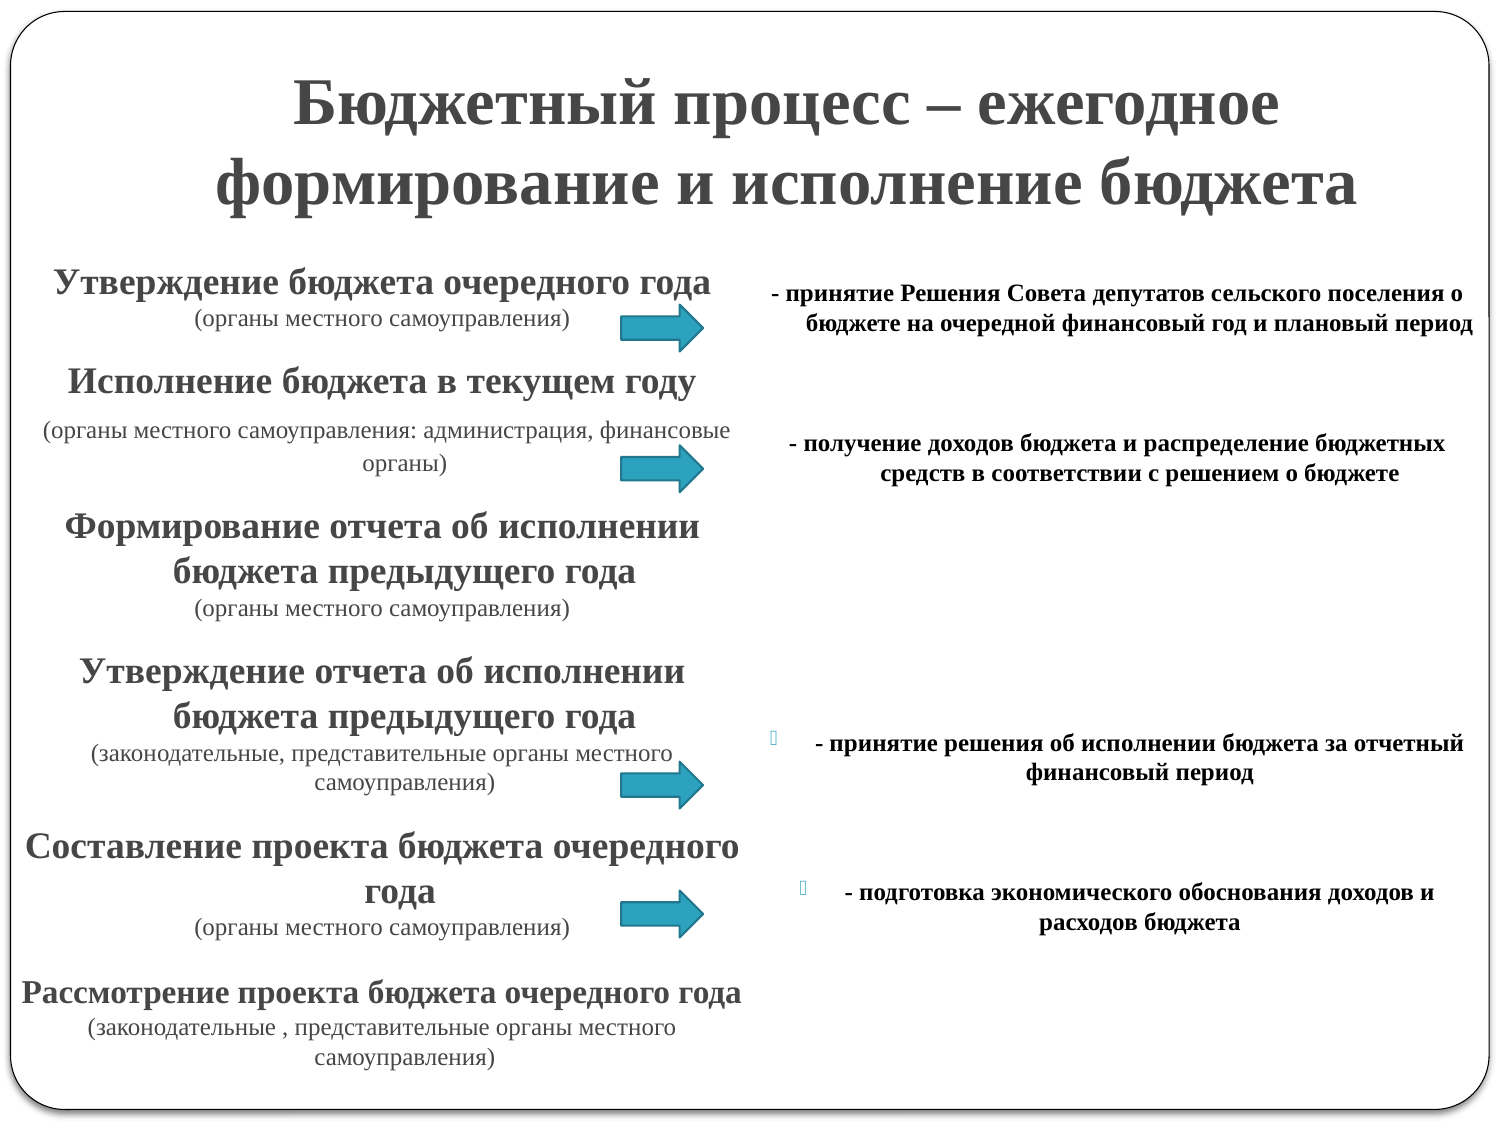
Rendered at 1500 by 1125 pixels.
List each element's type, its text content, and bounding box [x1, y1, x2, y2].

text_box [620, 303, 704, 353]
list Утверждение бюджета очередного года (органы местного самоуправления) Исполнение бюджета в текущем году (органы местного самоуправления: администрация, финансовые органы) Формирование отчета об исполнении бюджета предыдущего года (органы местного самоуправления) Утверждение отчета об исполнении бюджета предыдущего года (законодательные, представительные органы местного самоуправления) Составление проекта бюджета очередного года (органы местного самоуправления) Рассмотрение проекта бюджета очередного года (законодательные , представительные органы местного самоуправления) - принятие Решения Совета депутатов сельского поселения о бюджете на очередной финансовый год и плановый период - получение доходов бюджета и распределение бюджетных средств в соответствии с решением о бюджете - принятие решения об исполнении бюджета за отчетный финансовый период - подготовка экономического обоснования доходов и расходов бюджета [0, 0, 1500, 1125]
text_box [620, 889, 704, 939]
text_box [620, 760, 704, 810]
text_box [620, 444, 704, 494]
